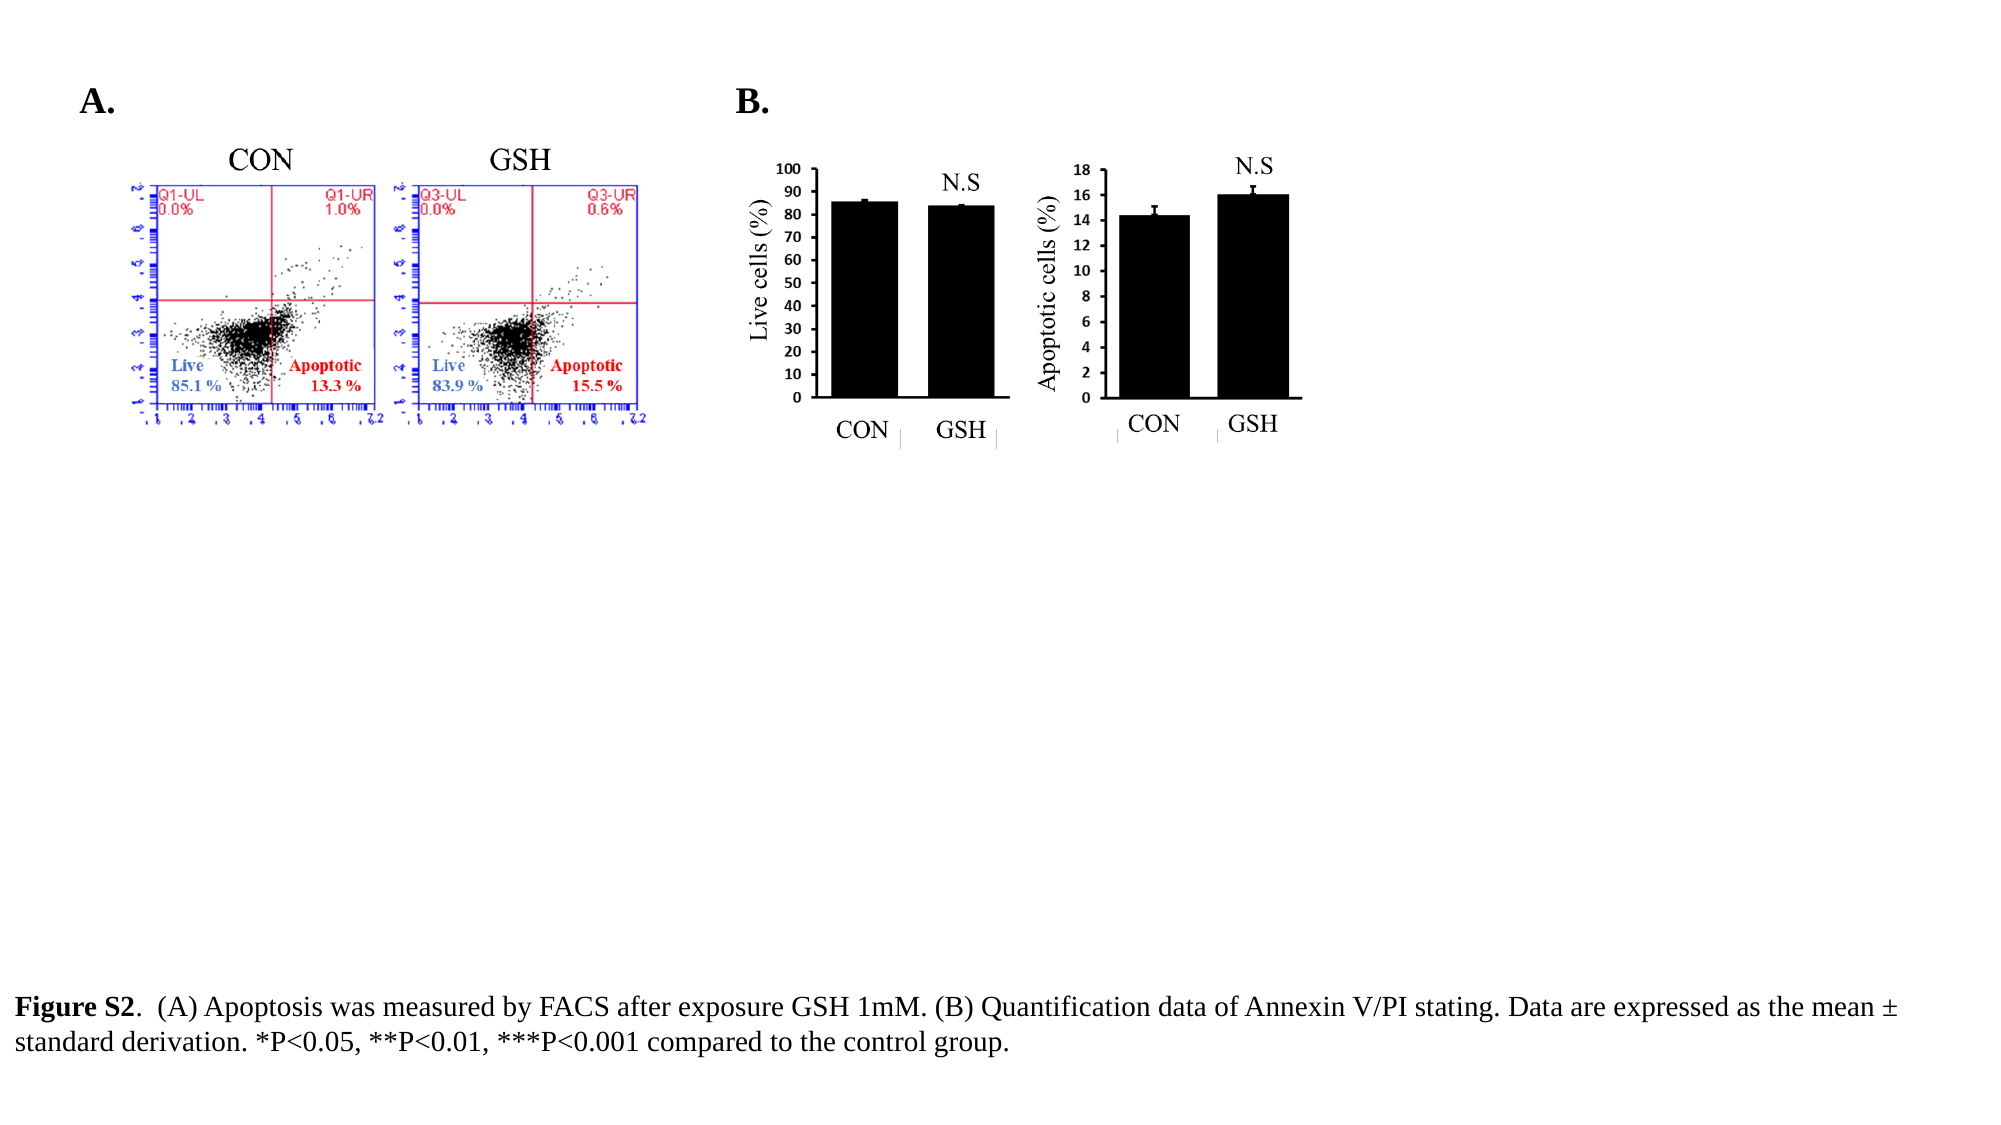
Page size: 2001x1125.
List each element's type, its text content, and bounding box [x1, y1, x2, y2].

text_box B. [720, 69, 785, 129]
picture [131, 129, 653, 428]
text_box A. [64, 69, 131, 129]
text_box Figure S2. (A) Apoptosis was measured by FACS after exposure GSH 1mM. (B) Quantification data of Annexin V/PI stating. Data are expressed as the mean ± standard derivation. *P<0.05, **P<0.01, ***P<0.001 compared to the control group. [0, 979, 2000, 1065]
picture [732, 141, 1308, 459]
